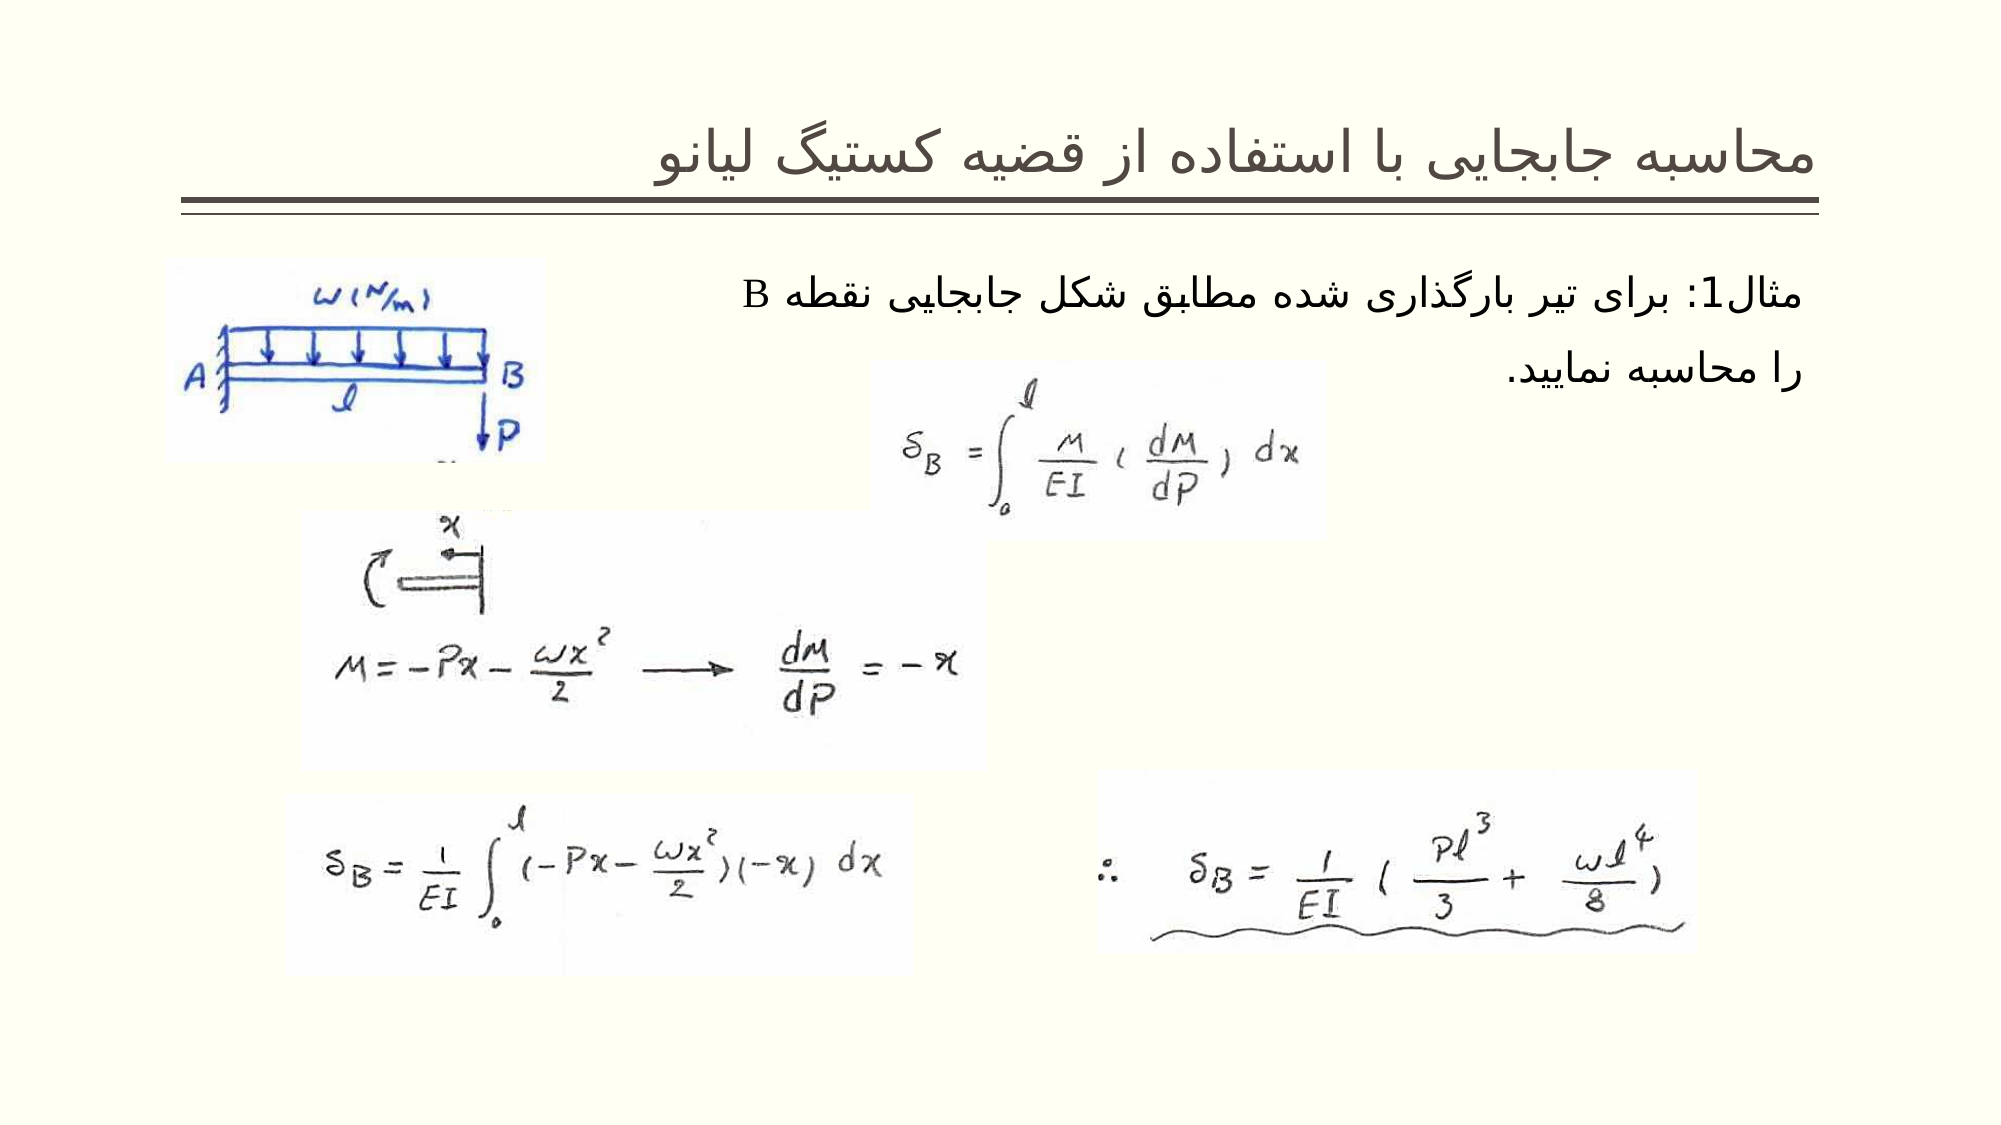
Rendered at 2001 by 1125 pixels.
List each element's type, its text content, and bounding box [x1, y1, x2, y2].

picture [1098, 770, 1698, 954]
text_box مثال1: برای تیر بارگذاری شده مطابق شکل جابجایی نقطه B را محاسبه نمایید. [726, 233, 1819, 399]
picture [301, 360, 1327, 771]
picture [165, 258, 546, 463]
title محاسبه جابجایی با استفاده از قضیه کستیگ لیانو [181, 12, 1819, 193]
picture [285, 794, 914, 976]
